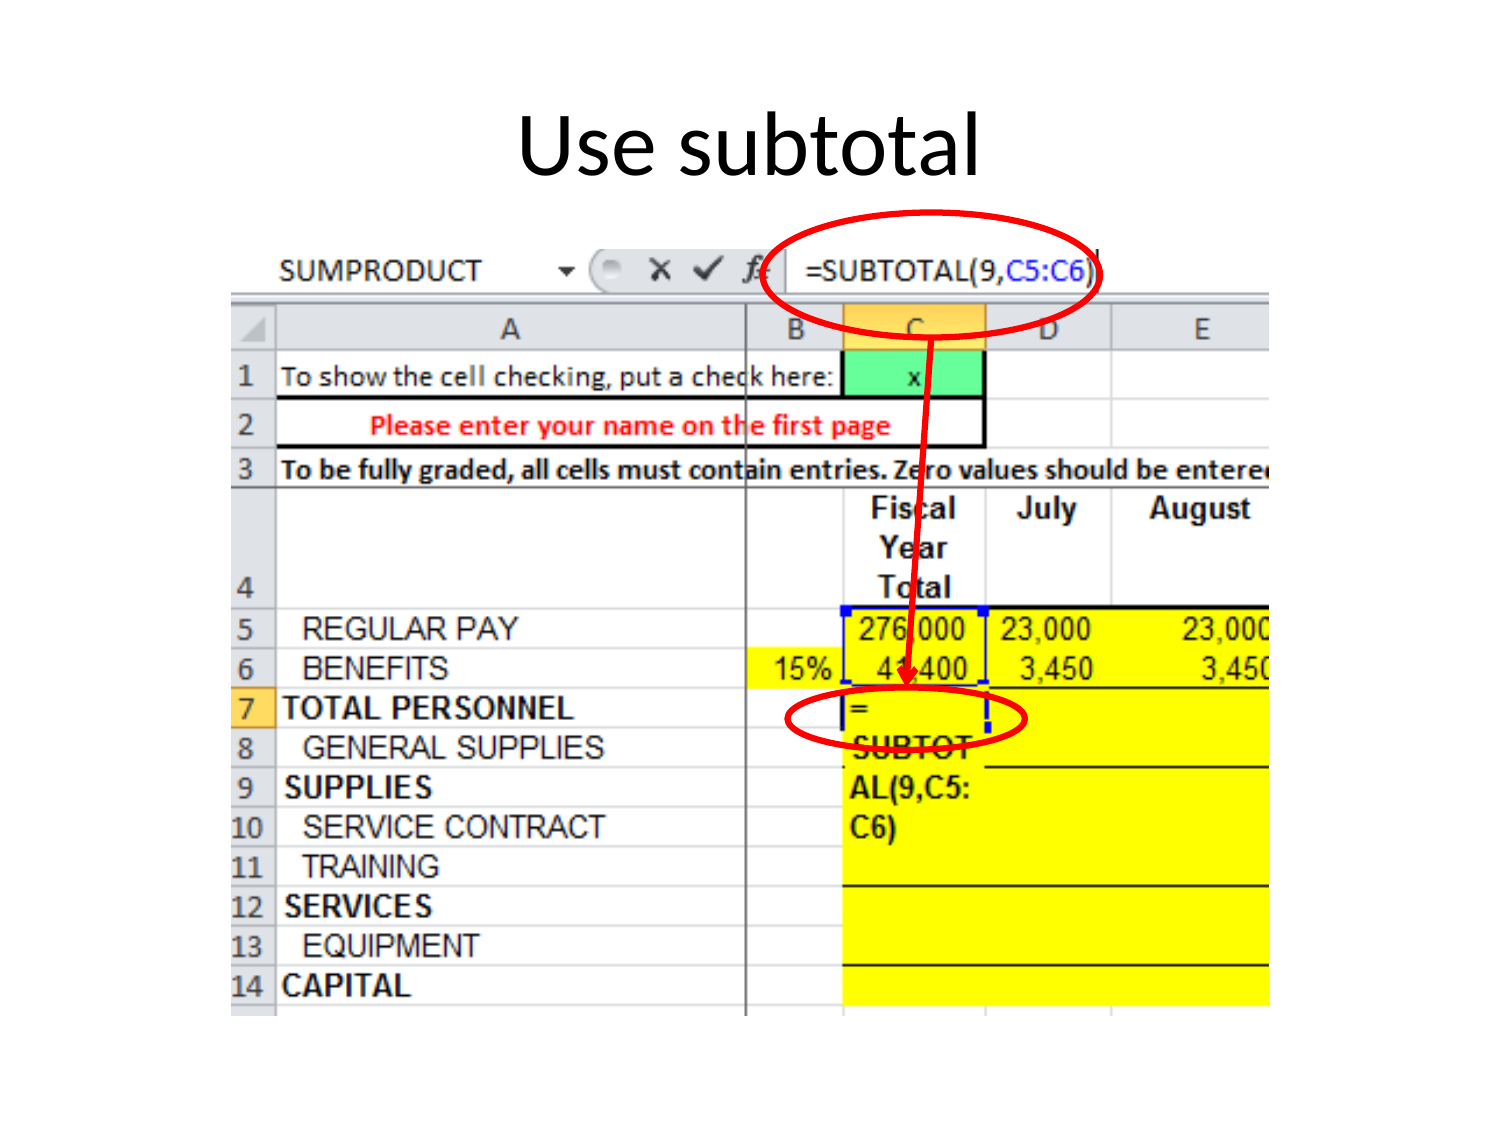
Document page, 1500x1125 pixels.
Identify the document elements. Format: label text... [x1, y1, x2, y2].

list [230, 249, 1269, 1016]
text_box [775, 210, 1087, 248]
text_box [905, 337, 932, 688]
title Use subtotal [75, 45, 1425, 233]
